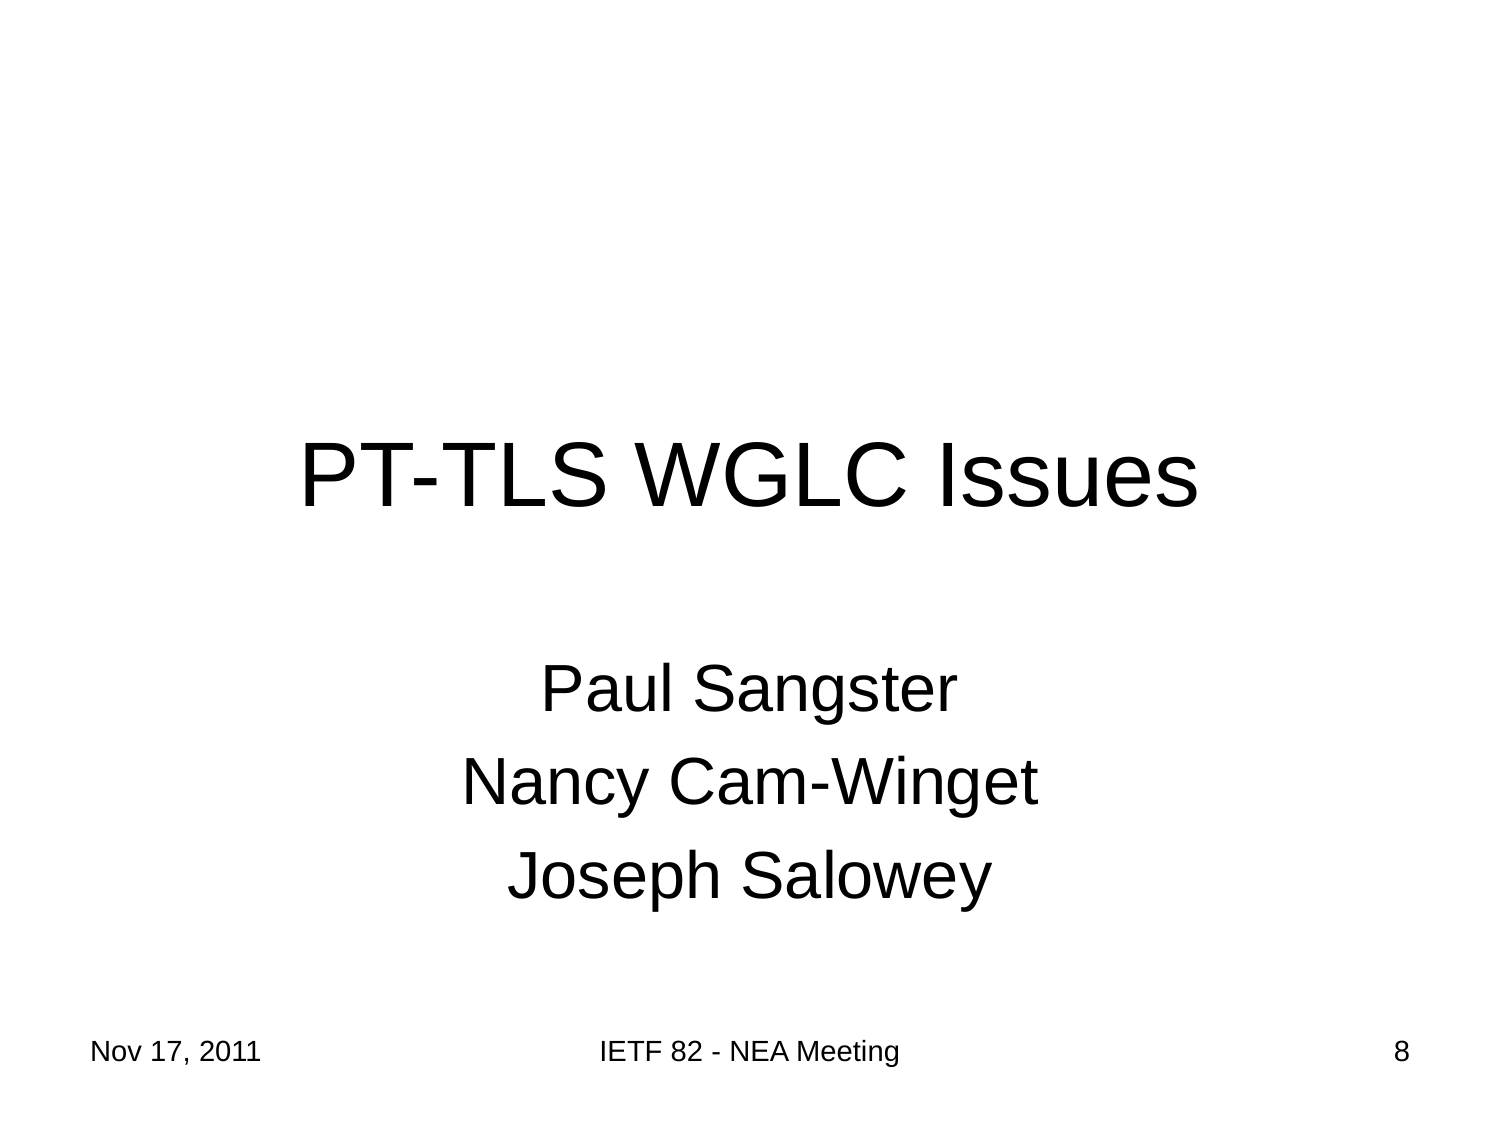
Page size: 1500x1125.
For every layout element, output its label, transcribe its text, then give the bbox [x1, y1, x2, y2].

title PT-TLS WGLC Issues [112, 349, 1388, 591]
subtitle Paul Sangster Nancy Cam-Winget Joseph Salowey [224, 637, 1276, 926]
slide_number 8 [1074, 1024, 1426, 1103]
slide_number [74, 1024, 426, 1103]
footer IETF 82 - NEA Meeting [512, 1024, 988, 1103]
